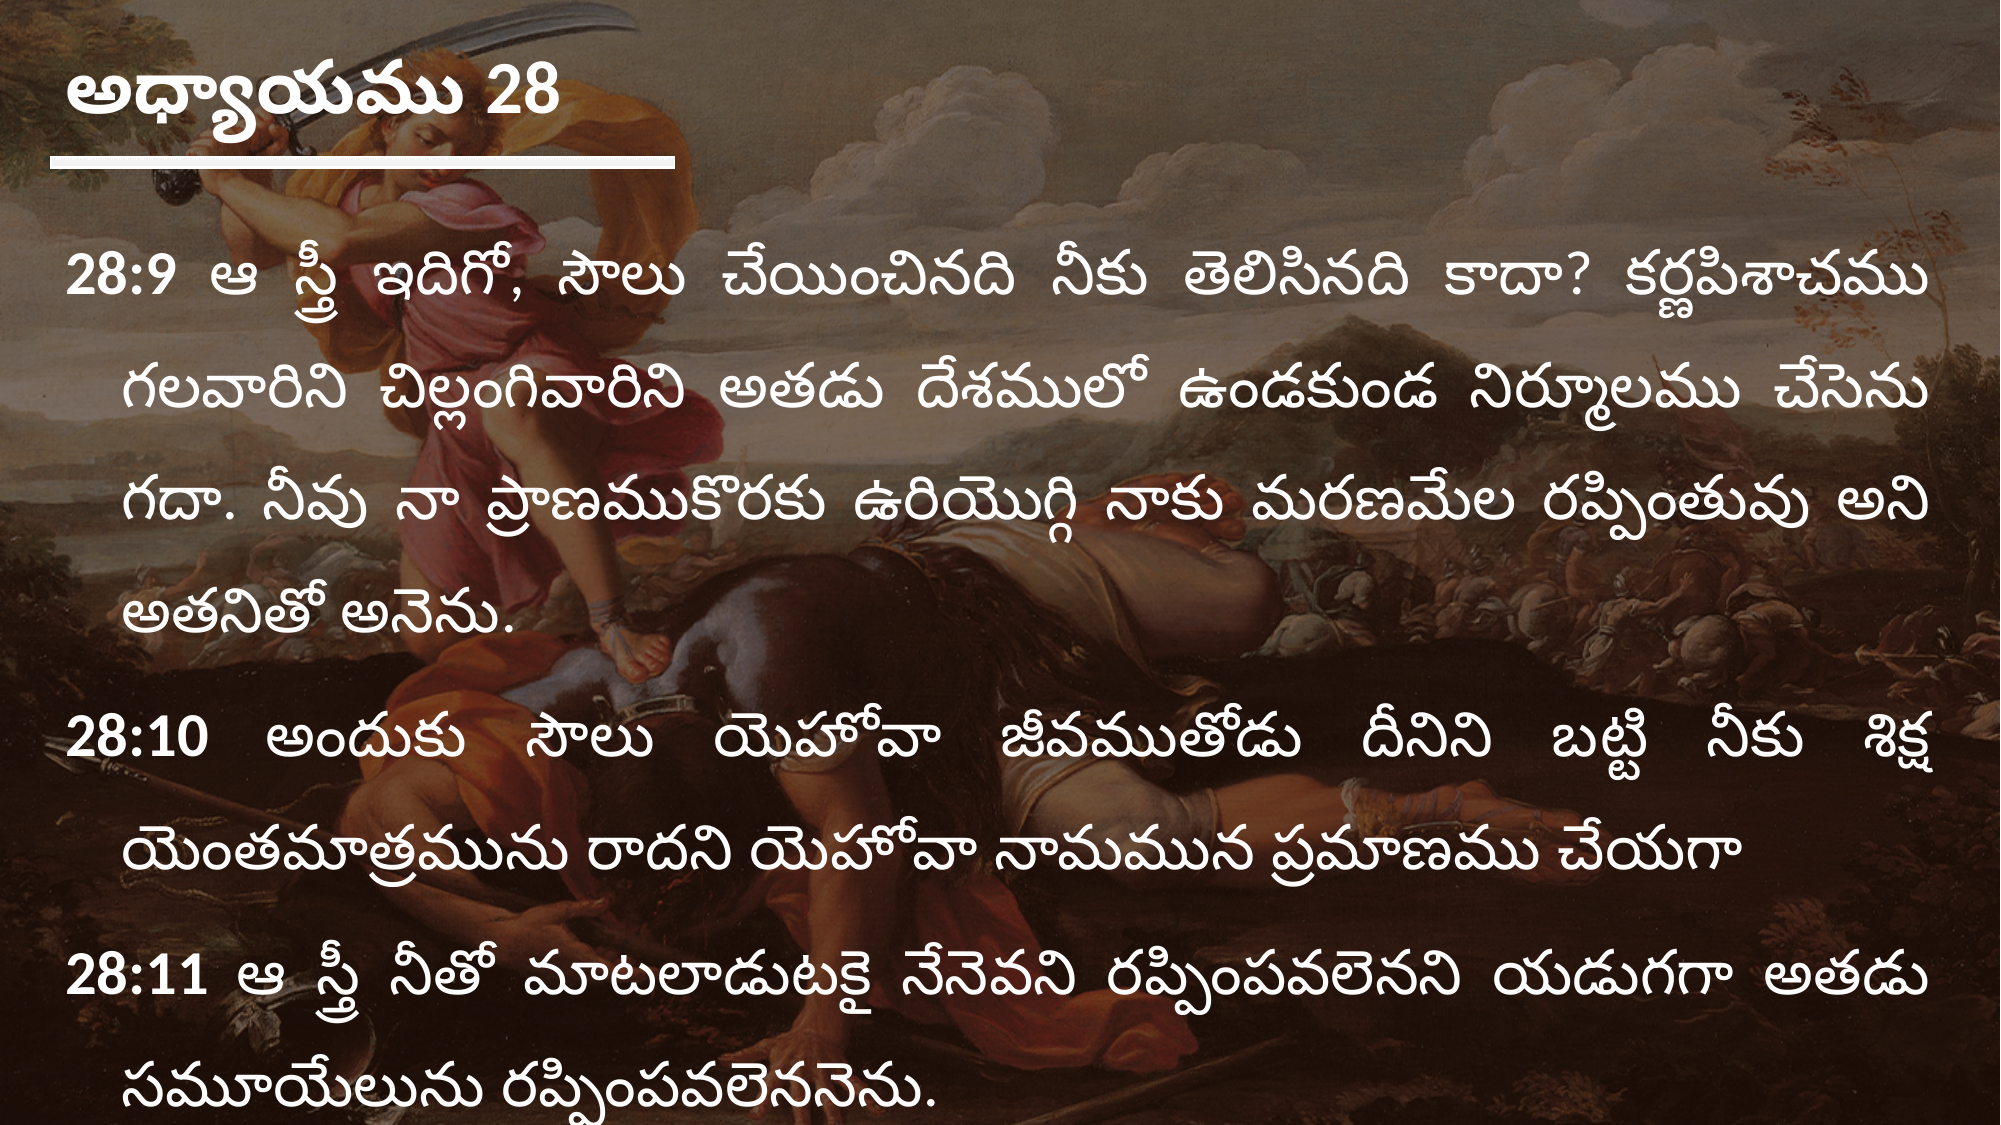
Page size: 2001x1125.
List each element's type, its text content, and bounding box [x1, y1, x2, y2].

list 28:9 ఆ స్త్రీ ఇదిగో, సౌలు చేయించినది నీకు తెలిసినది కాదా? కర్ణపిశాచము గలవారిని చిల్లంగివారిని అతడు దేశములో ఉండకుండ నిర్మూలము చేసెను గదా. నీవు నా ప్రాణముకొరకు ఉరియొగ్గి నాకు మరణమేల రప్పింతువు అని అతనితో అనెను. 28:10 అందుకు సౌలు యెహోవా జీవముతోడు దీనిని బట్టి నీకు శిక్ష యెంతమాత్రమును రాదని యెహోవా నామమున ప్రమాణము చేయగా 28:11 ఆ స్త్రీ నీతో మాటలాడుటకై నేనెవని రప్పింపవలెనని యడుగగా అతడు సమూయేలును రప్పింపవలెననెను. [50, 187, 1946, 1063]
picture [0, 0, 2000, 1125]
title అధ్యాయము 28 [50, 0, 1925, 167]
